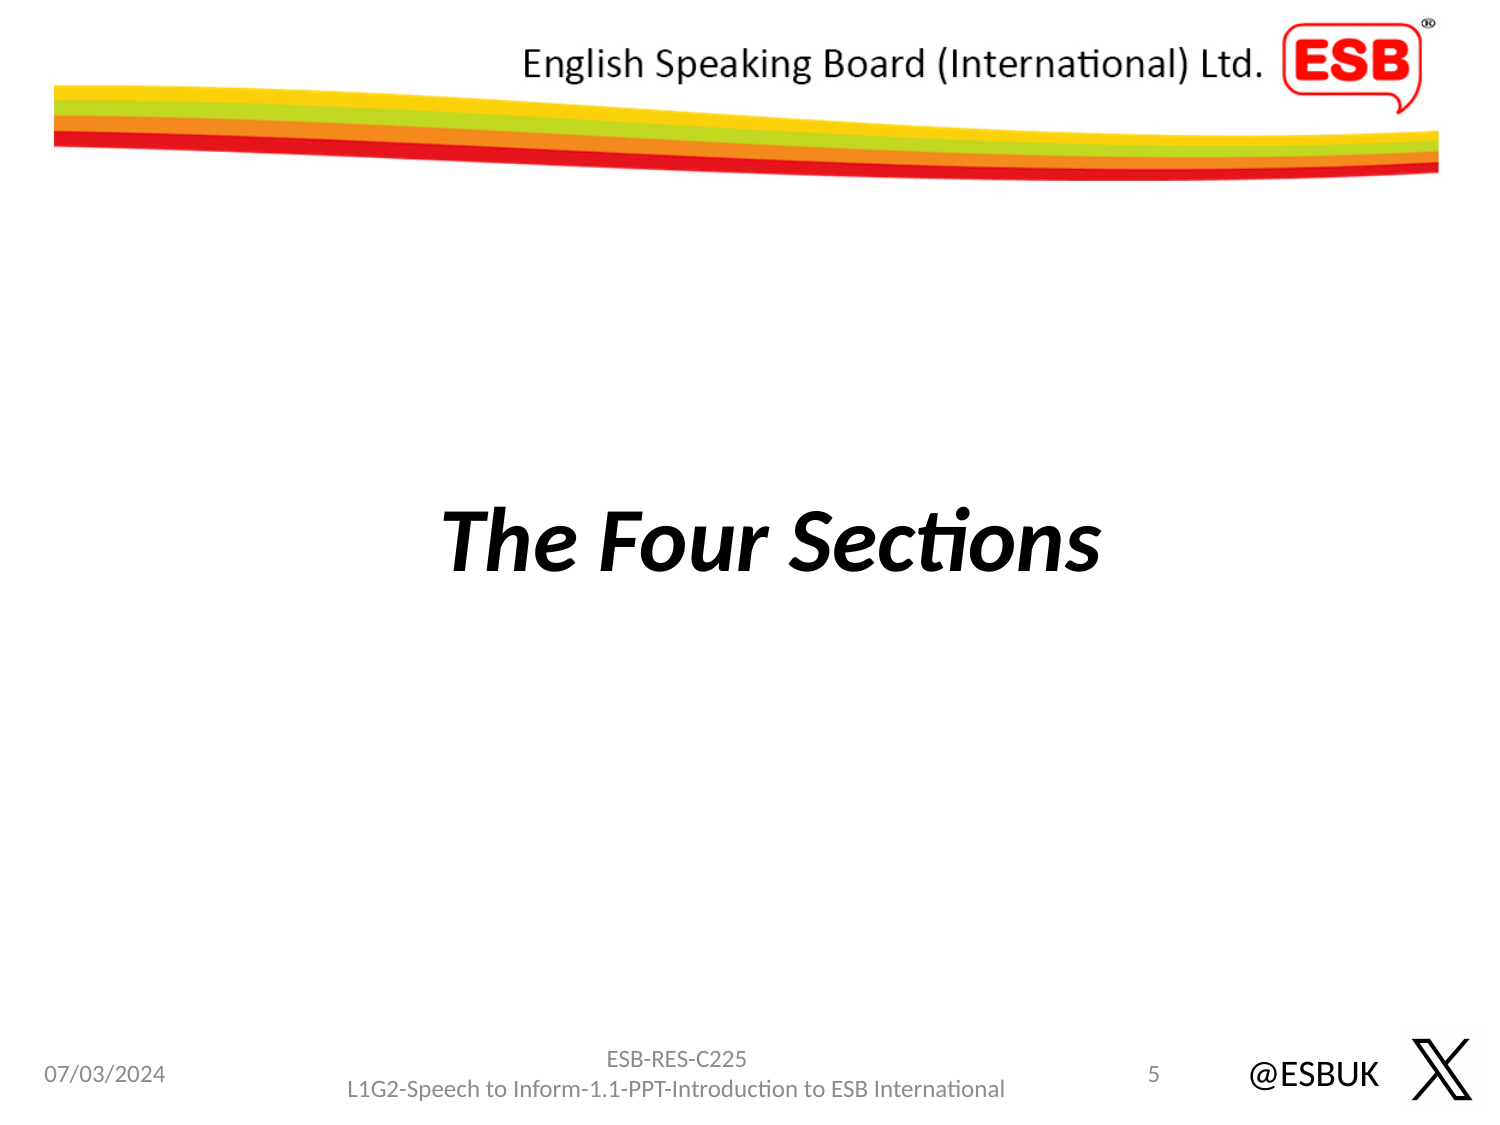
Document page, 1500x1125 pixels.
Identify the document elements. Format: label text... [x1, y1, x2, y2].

title The Four Sections [123, 432, 1418, 650]
slide_number 5 [930, 1042, 1176, 1103]
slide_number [29, 1042, 324, 1103]
footer ESB-RES-C225 L1G2-Speech to Inform-1.1-PPT-Introduction to ESB International [324, 1042, 930, 1103]
picture [0, 0, 1500, 189]
picture [1403, 1026, 1484, 1113]
